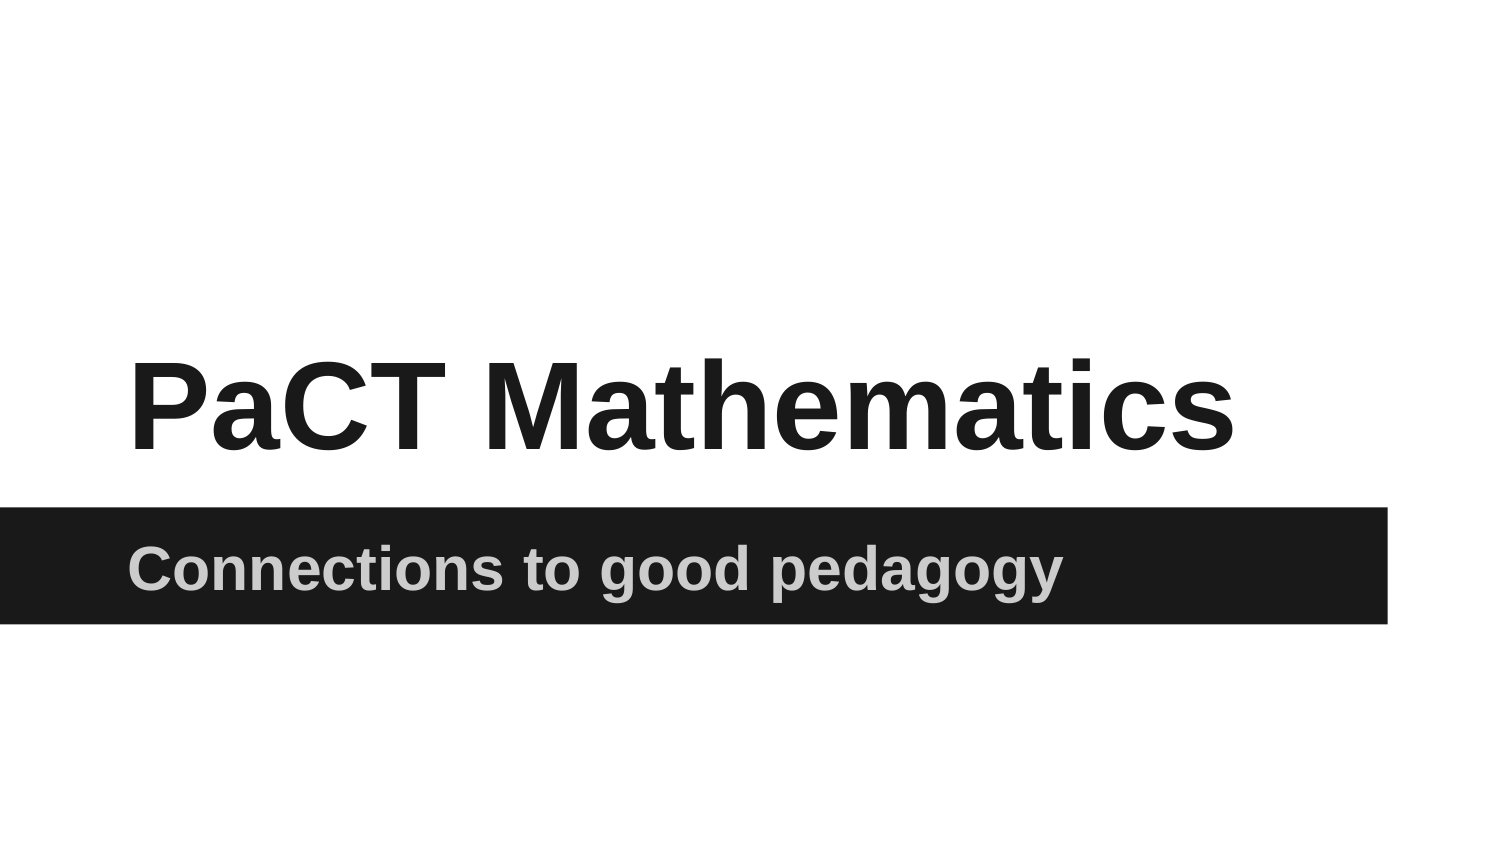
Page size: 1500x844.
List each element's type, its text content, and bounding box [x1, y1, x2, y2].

subtitle Connections to good pedagogy [112, 507, 1388, 625]
title PaCT Mathematics [112, 213, 1388, 490]
